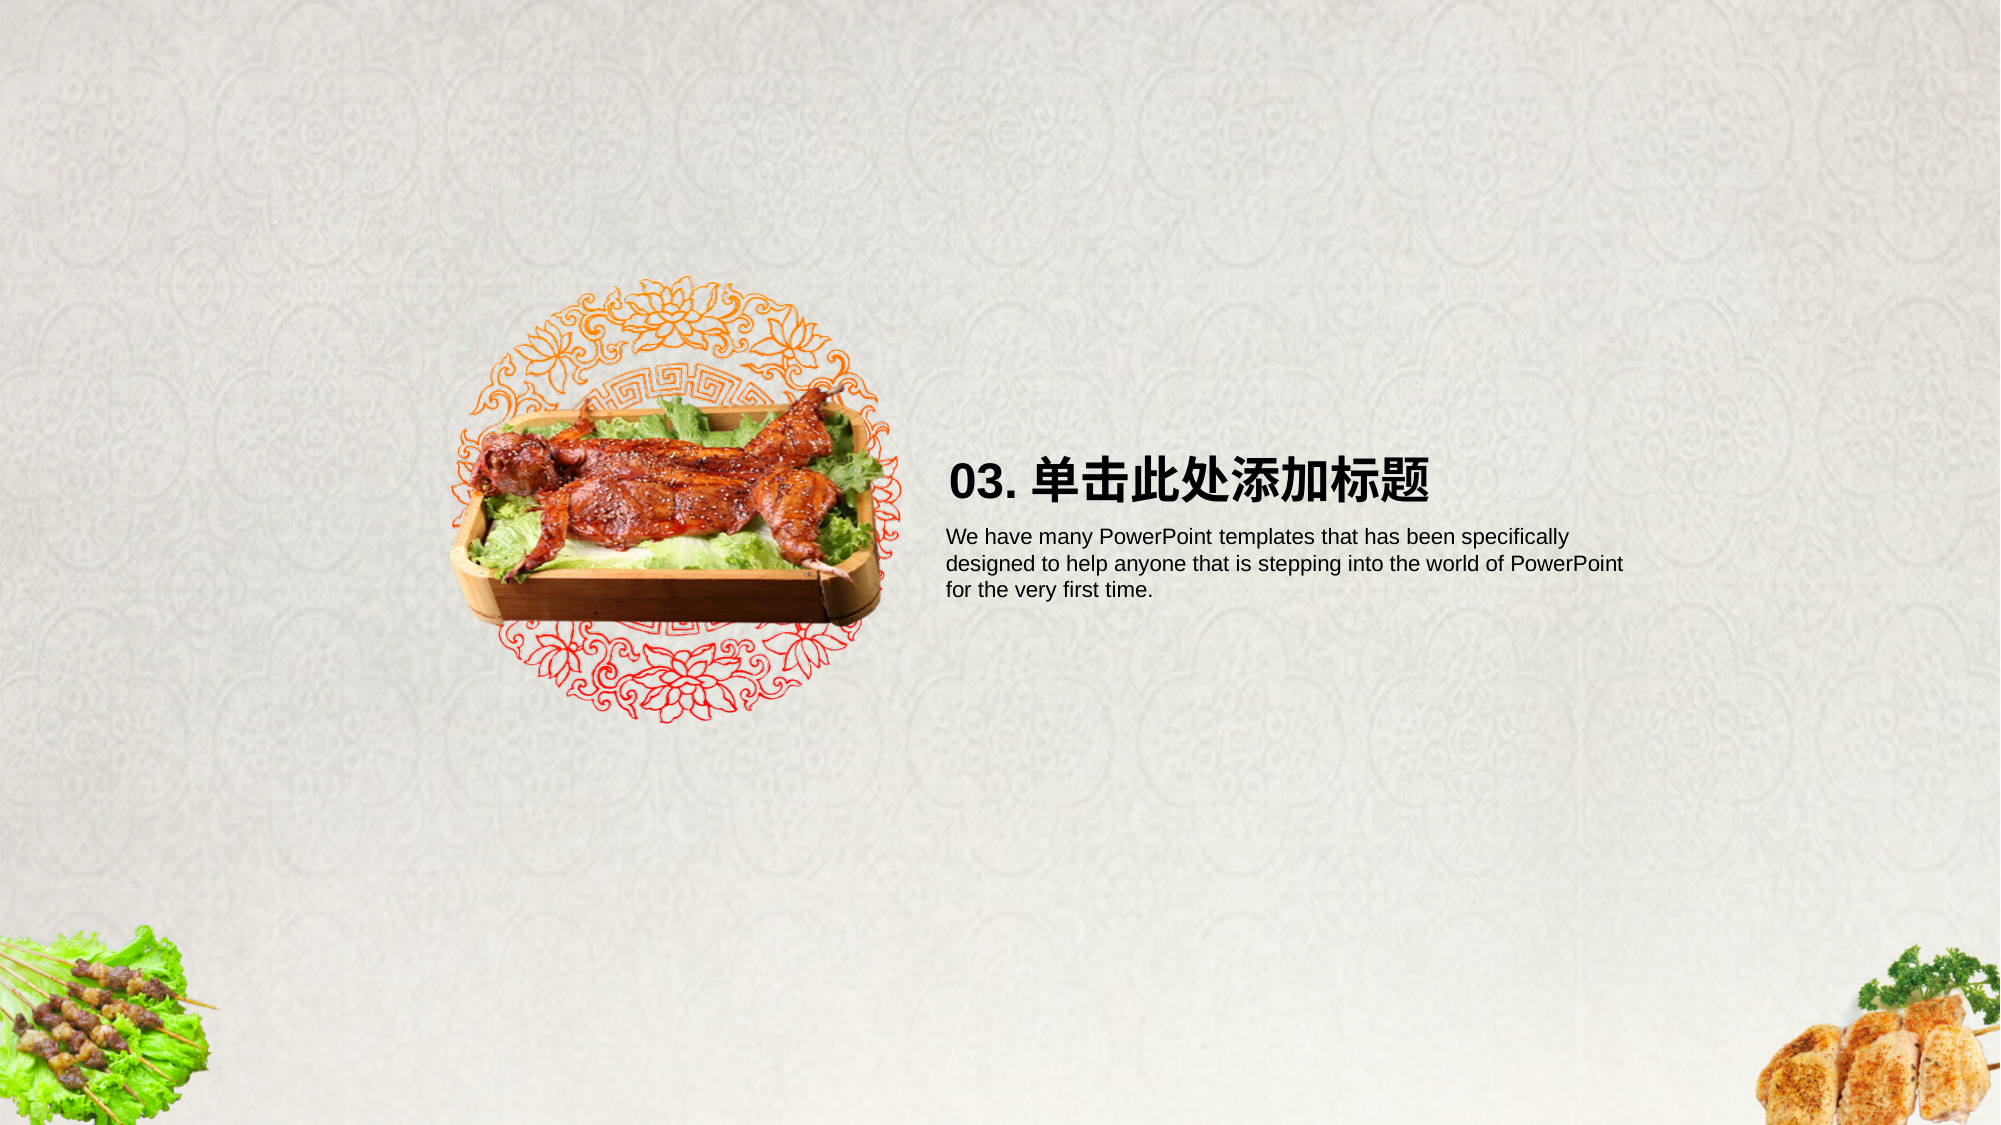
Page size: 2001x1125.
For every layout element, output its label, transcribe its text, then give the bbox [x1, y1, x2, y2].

text_box 03.单击此处添加标题 [949, 448, 1604, 509]
picture [0, 0, 2001, 1125]
text_box We have many PowerPoint templates that has been specifically designed to help anyone that is stepping into the world of PowerPoint for the very first time. [949, 514, 1656, 610]
